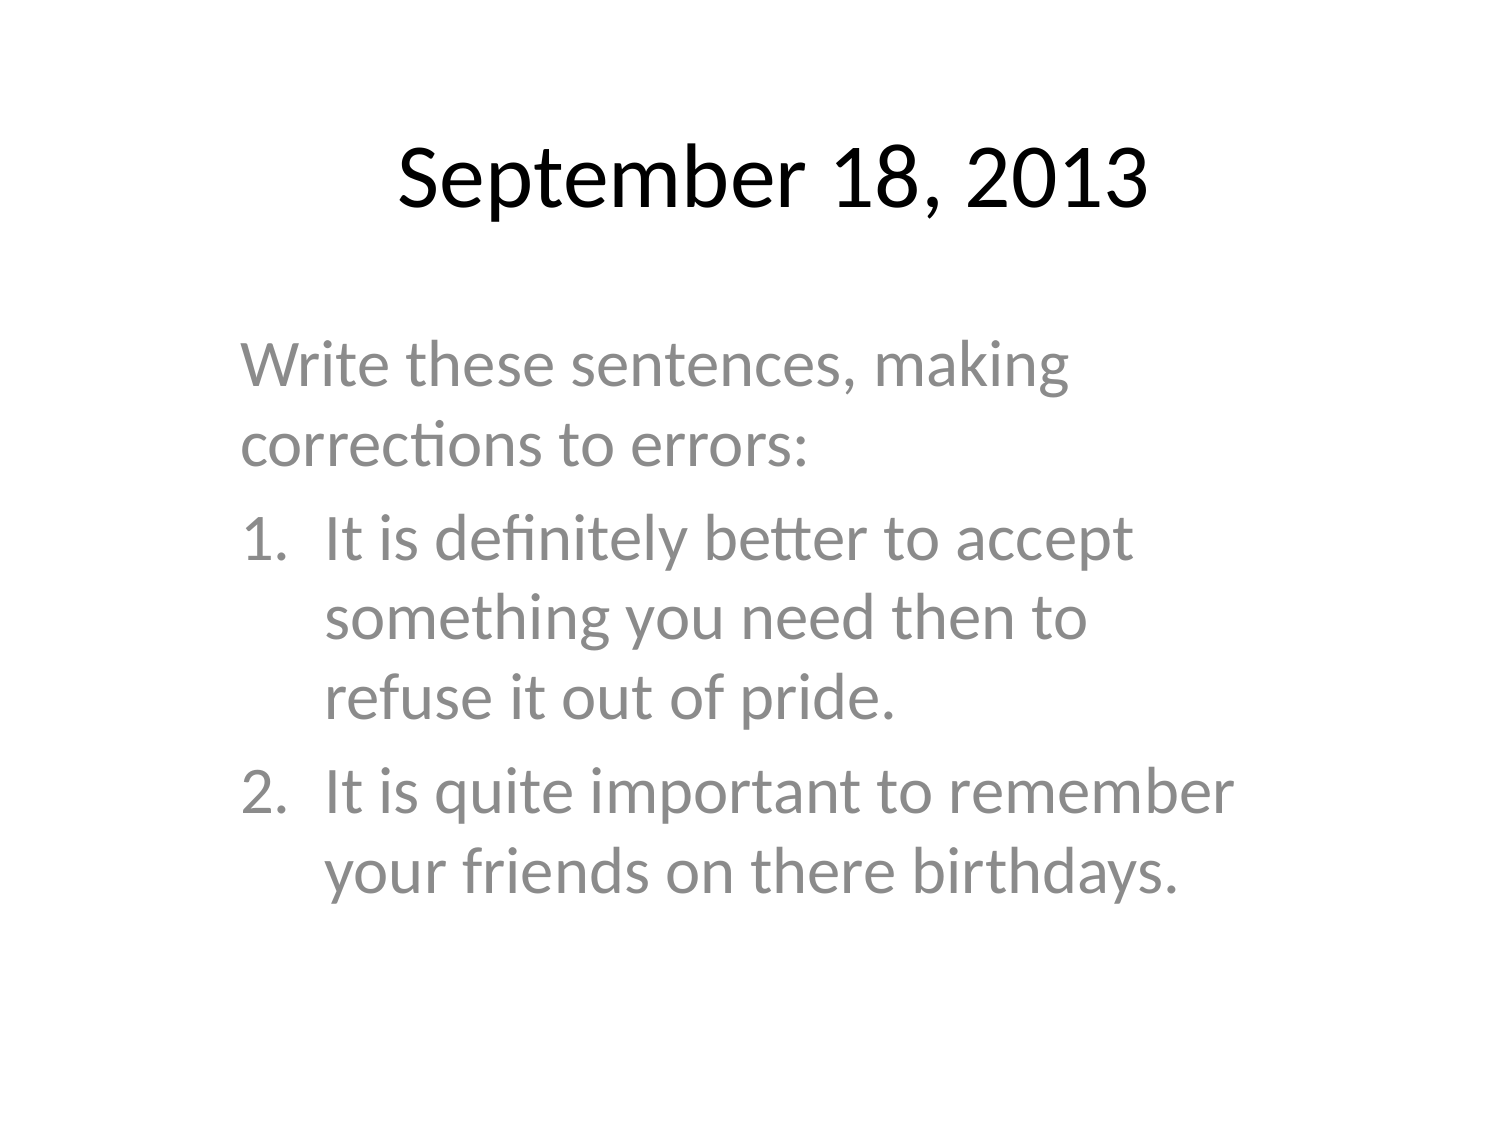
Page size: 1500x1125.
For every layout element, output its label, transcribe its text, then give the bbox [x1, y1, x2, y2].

title September 18, 2013 [137, 50, 1413, 292]
subtitle Write these sentences, making corrections to errors: It is definitely better to accept something you need then to refuse it out of pride. It is quite important to remember your friends on there birthdays. [225, 312, 1275, 925]
